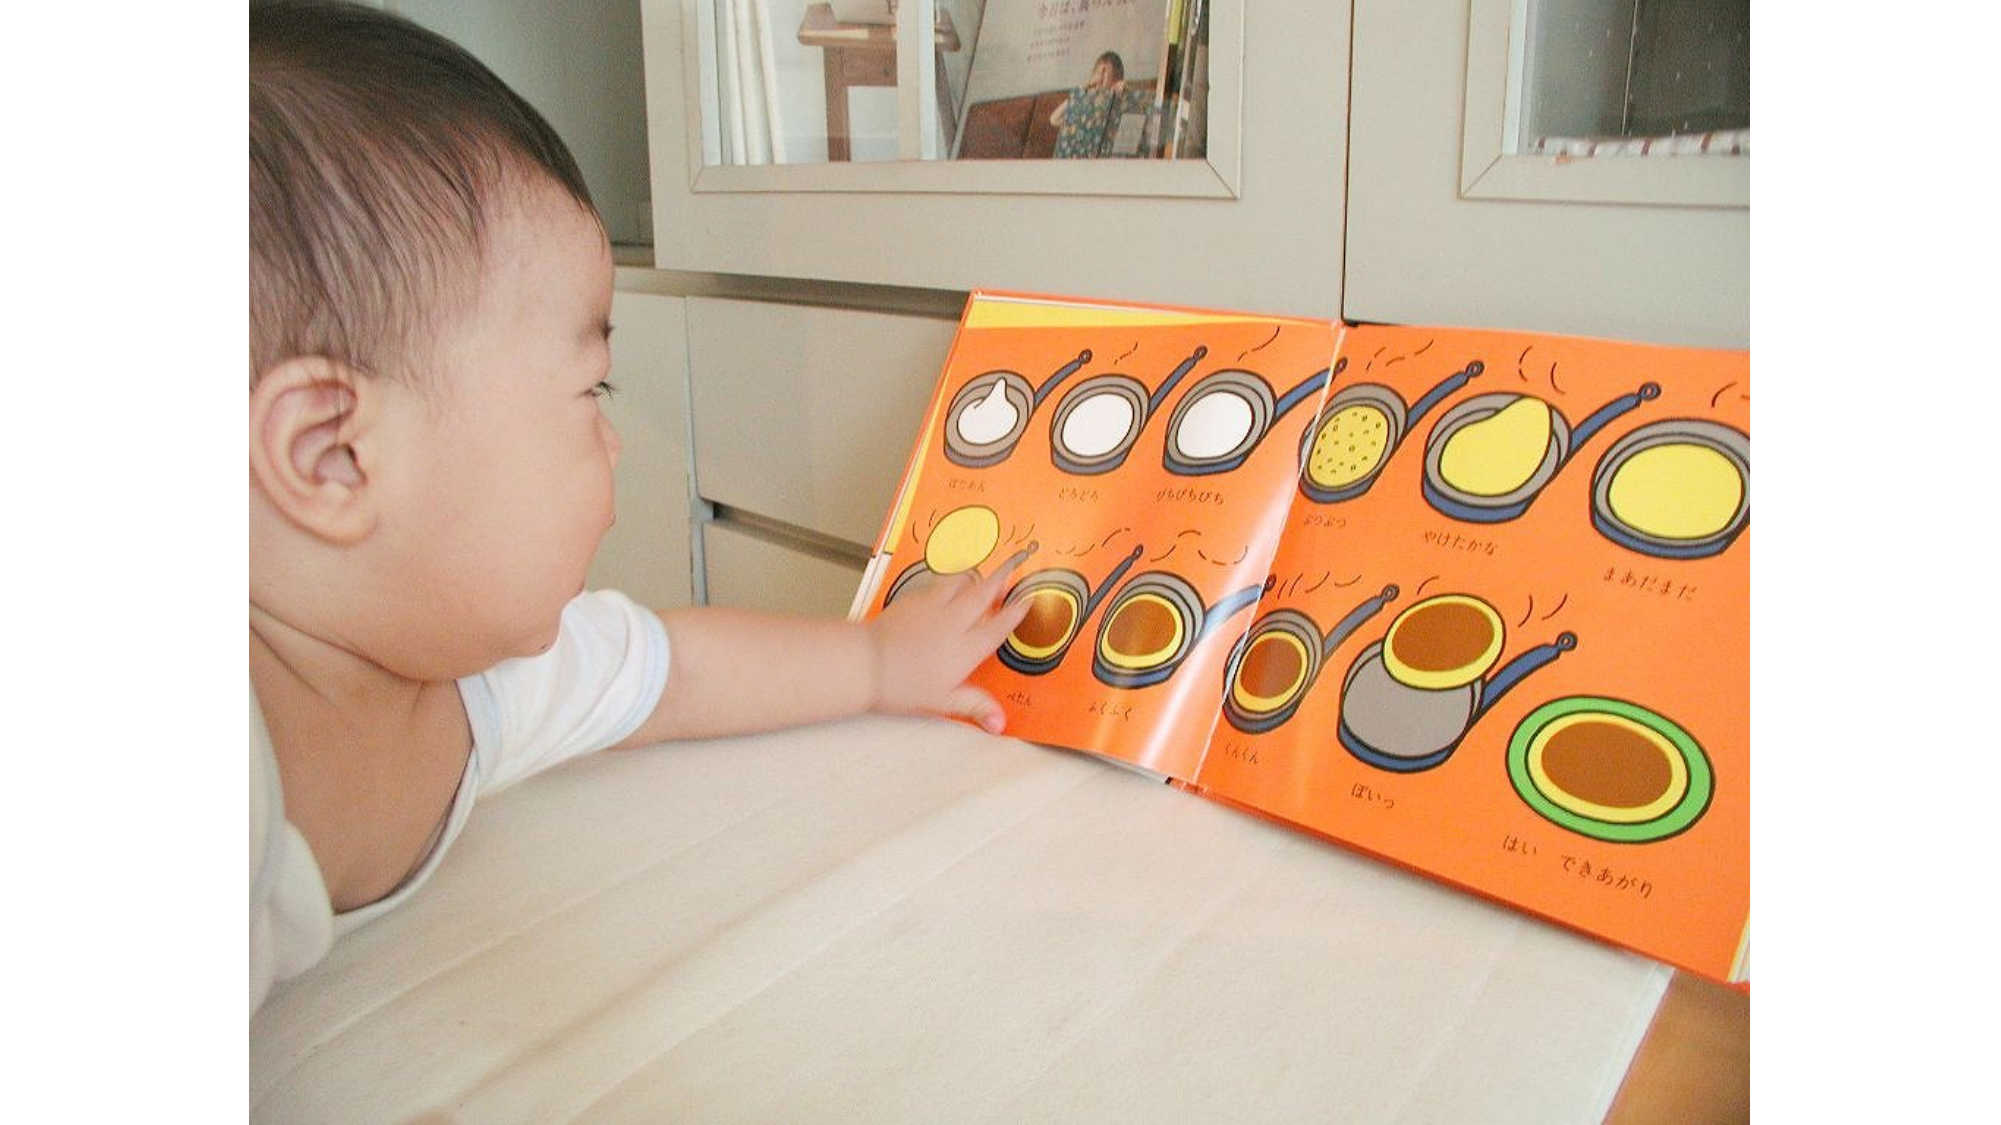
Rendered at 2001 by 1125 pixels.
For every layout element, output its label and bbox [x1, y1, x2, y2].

picture [249, 0, 1750, 1125]
